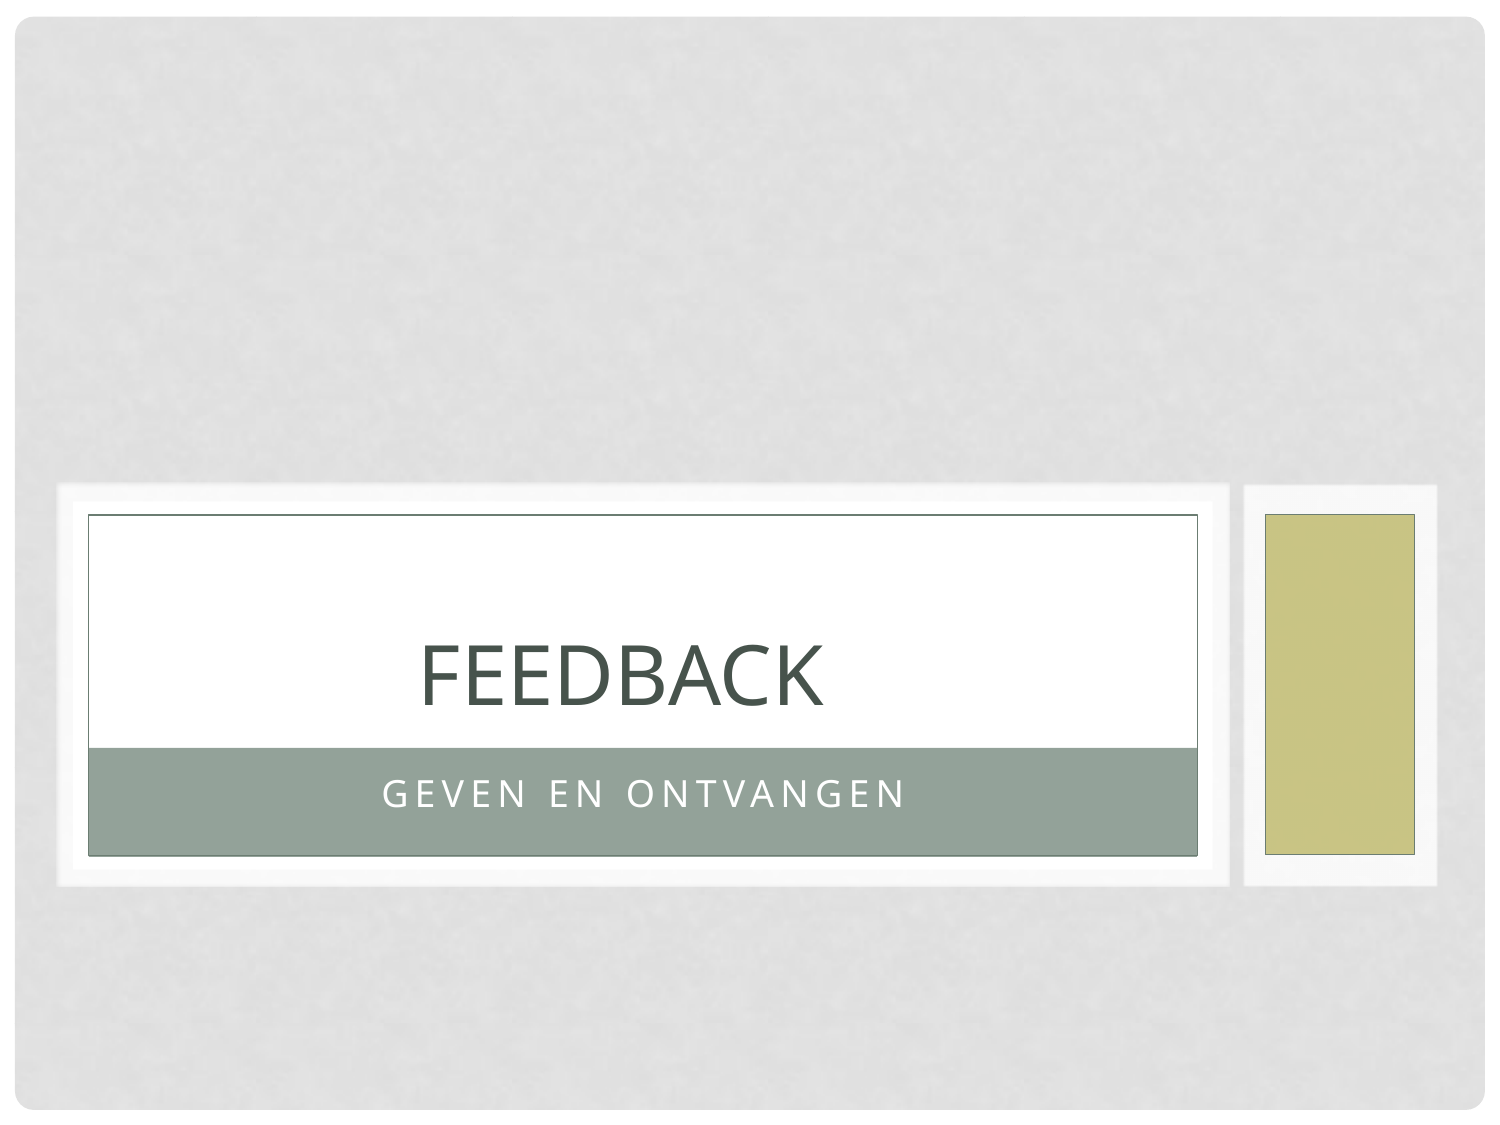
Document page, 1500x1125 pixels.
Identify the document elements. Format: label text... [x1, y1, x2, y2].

subtitle Geven en ontvangen [105, 762, 1181, 838]
title FeedbaCK [99, 529, 1187, 730]
